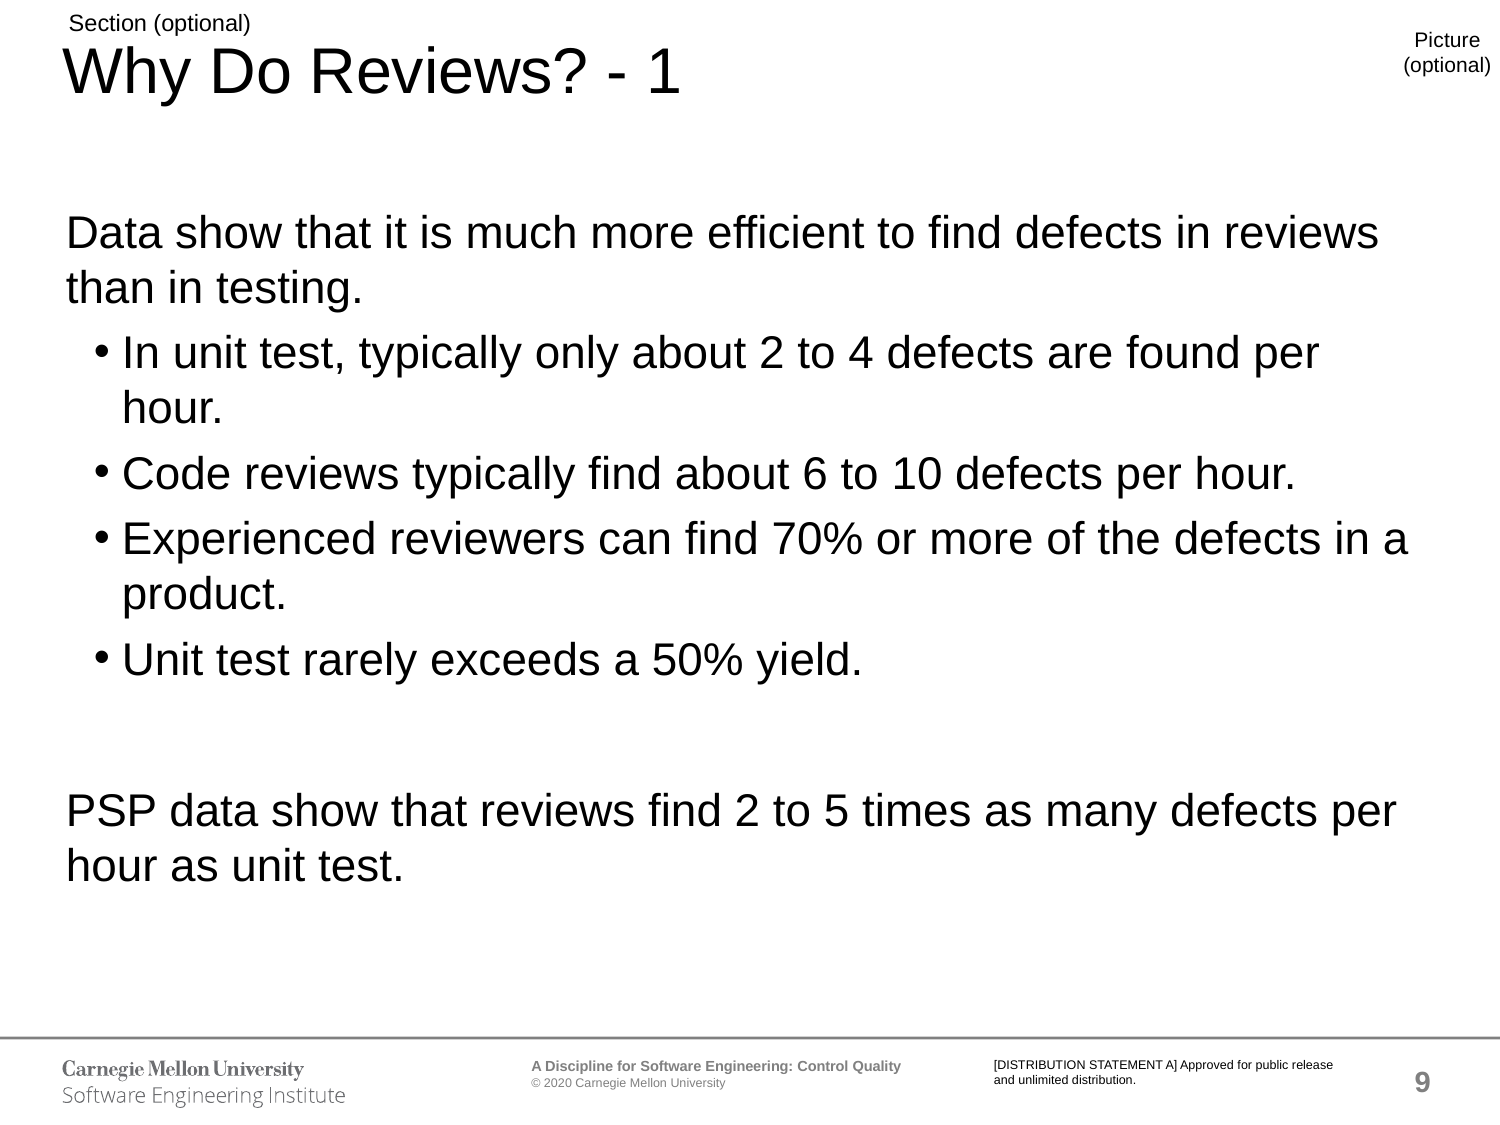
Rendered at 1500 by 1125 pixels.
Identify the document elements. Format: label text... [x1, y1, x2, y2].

title Why Do Reviews? - 1 [62, 37, 1338, 182]
list Data show that it is much more efficient to find defects in reviews than in testing. In unit test, typically only about 2 to 4 defects are found per hour. Code reviews typically find about 6 to 10 defects per hour. Experienced reviewers can find 70% or more of the defects in a product. Unit test rarely exceeds a 50% yield. PSP data show that reviews find 2 to 5 times as many defects per hour as unit test. [65, 202, 1431, 1026]
